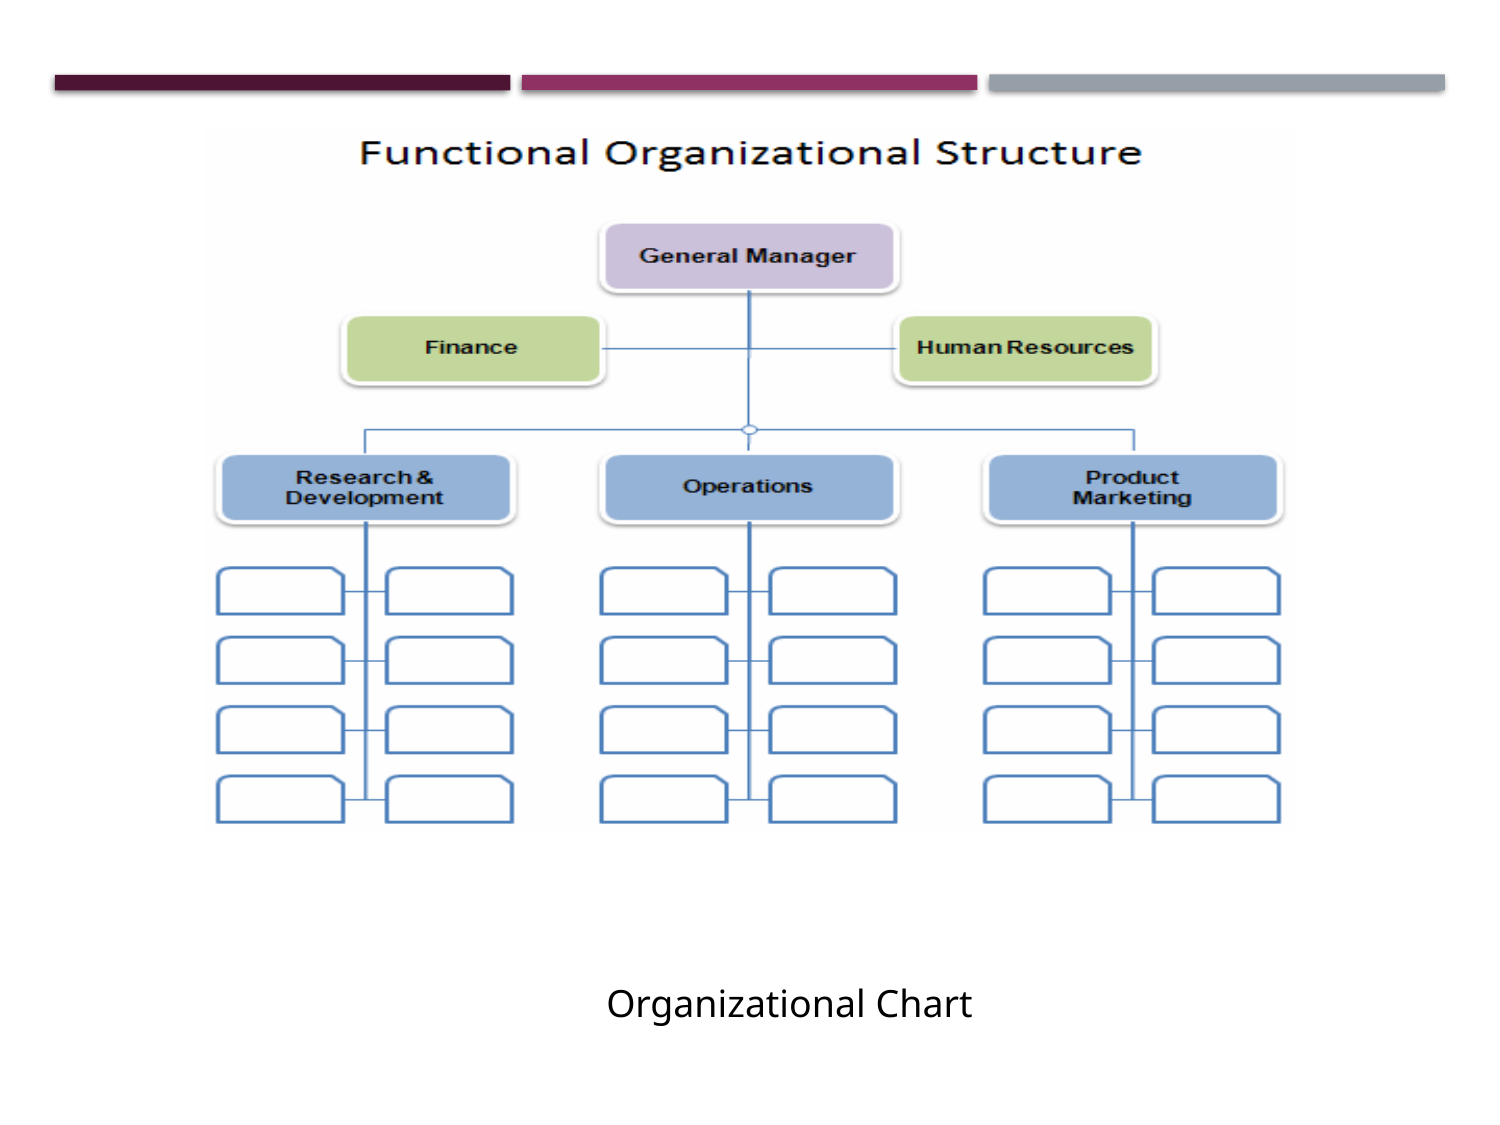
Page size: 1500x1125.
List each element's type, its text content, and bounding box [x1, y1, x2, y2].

text_box Organizational Chart [591, 972, 988, 1033]
picture [203, 127, 1295, 834]
